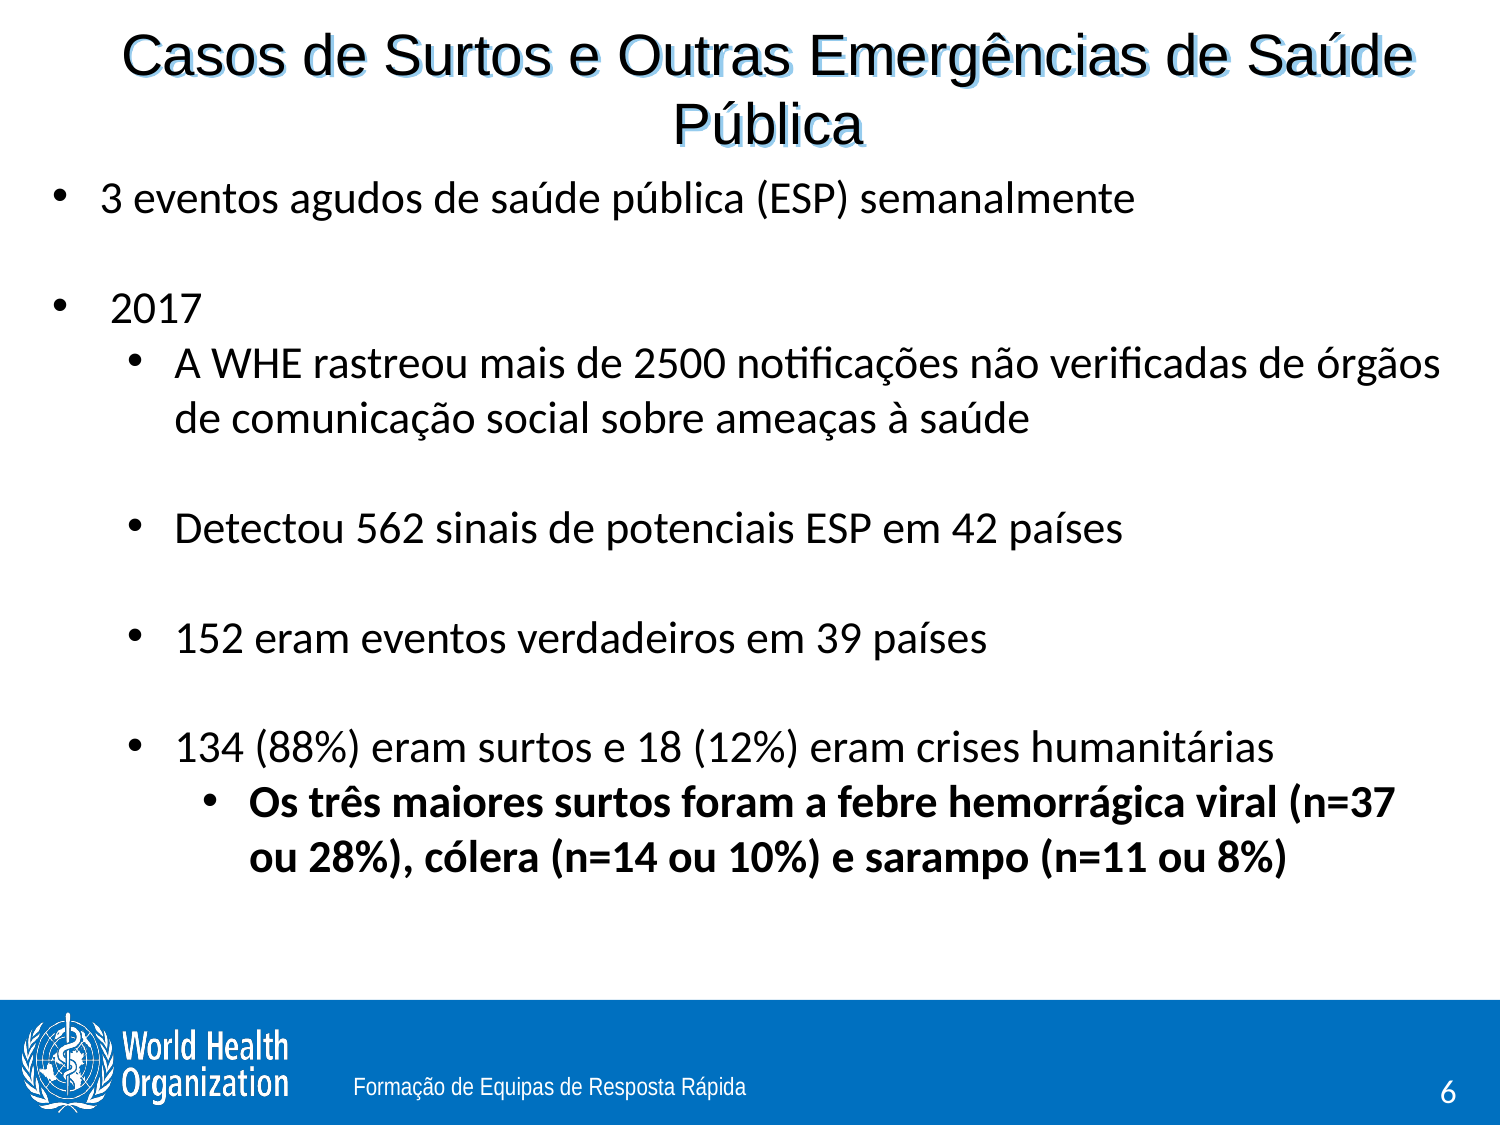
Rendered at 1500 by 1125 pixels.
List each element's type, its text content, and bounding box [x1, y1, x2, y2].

title Casos de Surtos e Outras Emergências de Saúde Pública [75, 15, 1463, 158]
text_box 3 eventos agudos de saúde pública (ESP) semanalmente 2017 A WHE rastreou mais de 2500 notificações não verificadas de órgãos de comunicação social sobre ameaças à saúde Detectou 562 sinais de potenciais ESP em 42 países 152 eram eventos verdadeiros em 39 países 134 (88%) eram surtos e 18 (12%) eram crises humanitárias Os três maiores surtos foram a febre hemorrágica viral (n=37 ou 28%), cólera (n=14 ou 10%) e sarampo (n=11 ou 8%) [39, 160, 1459, 944]
picture [21, 1012, 288, 1113]
